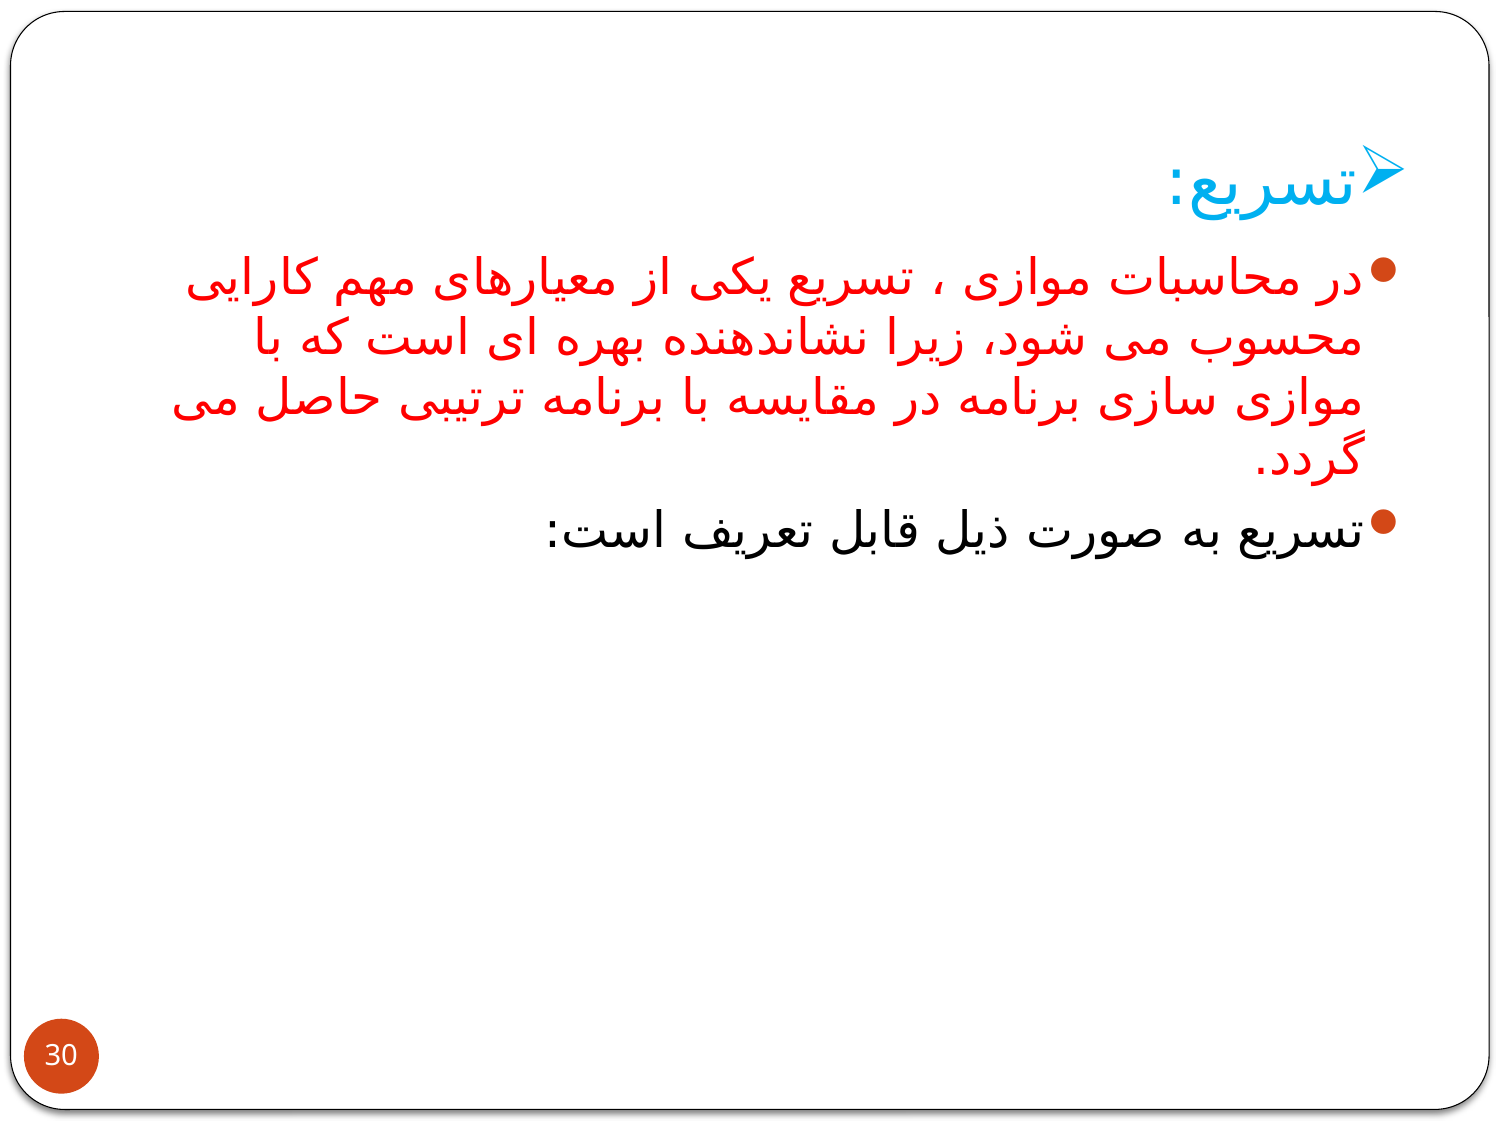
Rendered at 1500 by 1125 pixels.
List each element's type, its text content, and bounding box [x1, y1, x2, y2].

title تسریع: [150, 45, 1425, 233]
list در محاسبات موازی ، تسریع یکی از معیارهای مهم کارایی محسوب می شود، زیرا نشاندهنده بهره ای است که با موازی سازی برنامه در مقایسه با برنامه ترتیبی حاصل می گردد. تسریع به صورت ذیل قابل تعریف است: [150, 237, 1425, 988]
slide_number 30 [23, 1018, 99, 1094]
